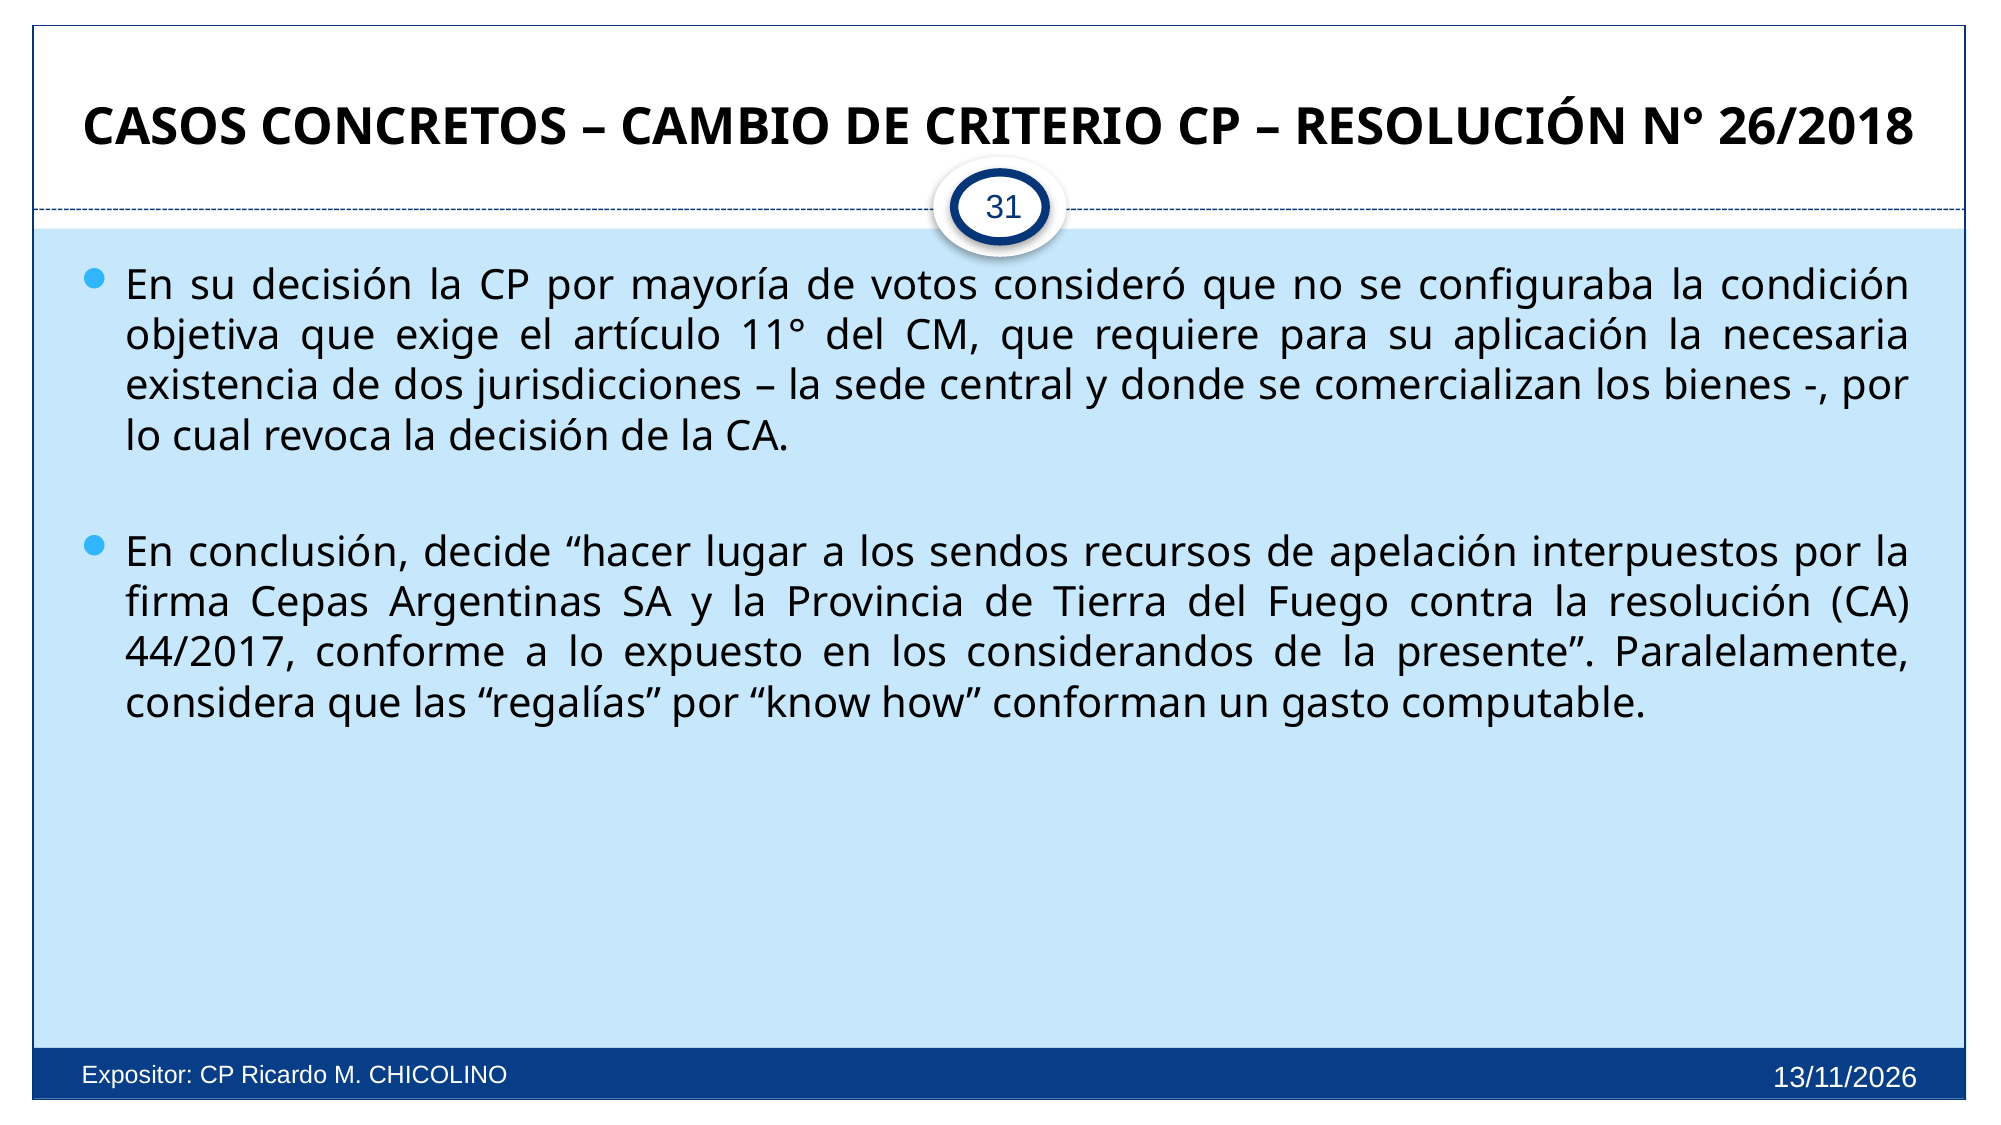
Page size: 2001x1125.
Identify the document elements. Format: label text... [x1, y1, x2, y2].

title CASOS CONCRETOS – CAMBIO DE CRITERIO CP – RESOLUCIÓN N° 26/2018 [65, 37, 1933, 162]
list En su decisión la CP por mayoría de votos consideró que no se configuraba la condición objetiva que exige el artículo 11° del CM, que requiere para su aplicación la necesaria existencia de dos jurisdicciones – la sede central y donde se comercializan los bienes -, por lo cual revoca la decisión de la CA. En conclusión, decide “hacer lugar a los sendos recursos de apelación interpuestos por la firma Cepas Argentinas SA y la Provincia de Tierra del Fuego contra la resolución (CA) 44/2017, conforme a lo expuesto en los considerandos de la presente”. Paralelamente, considera que las “regalías” por “know how” conforman un gasto computable. [66, 250, 1926, 1001]
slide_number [1266, 1050, 1933, 1111]
footer Expositor: CP Ricardo M. CHICOLINO [66, 1051, 850, 1112]
slide_number 31 [954, 168, 1055, 241]
